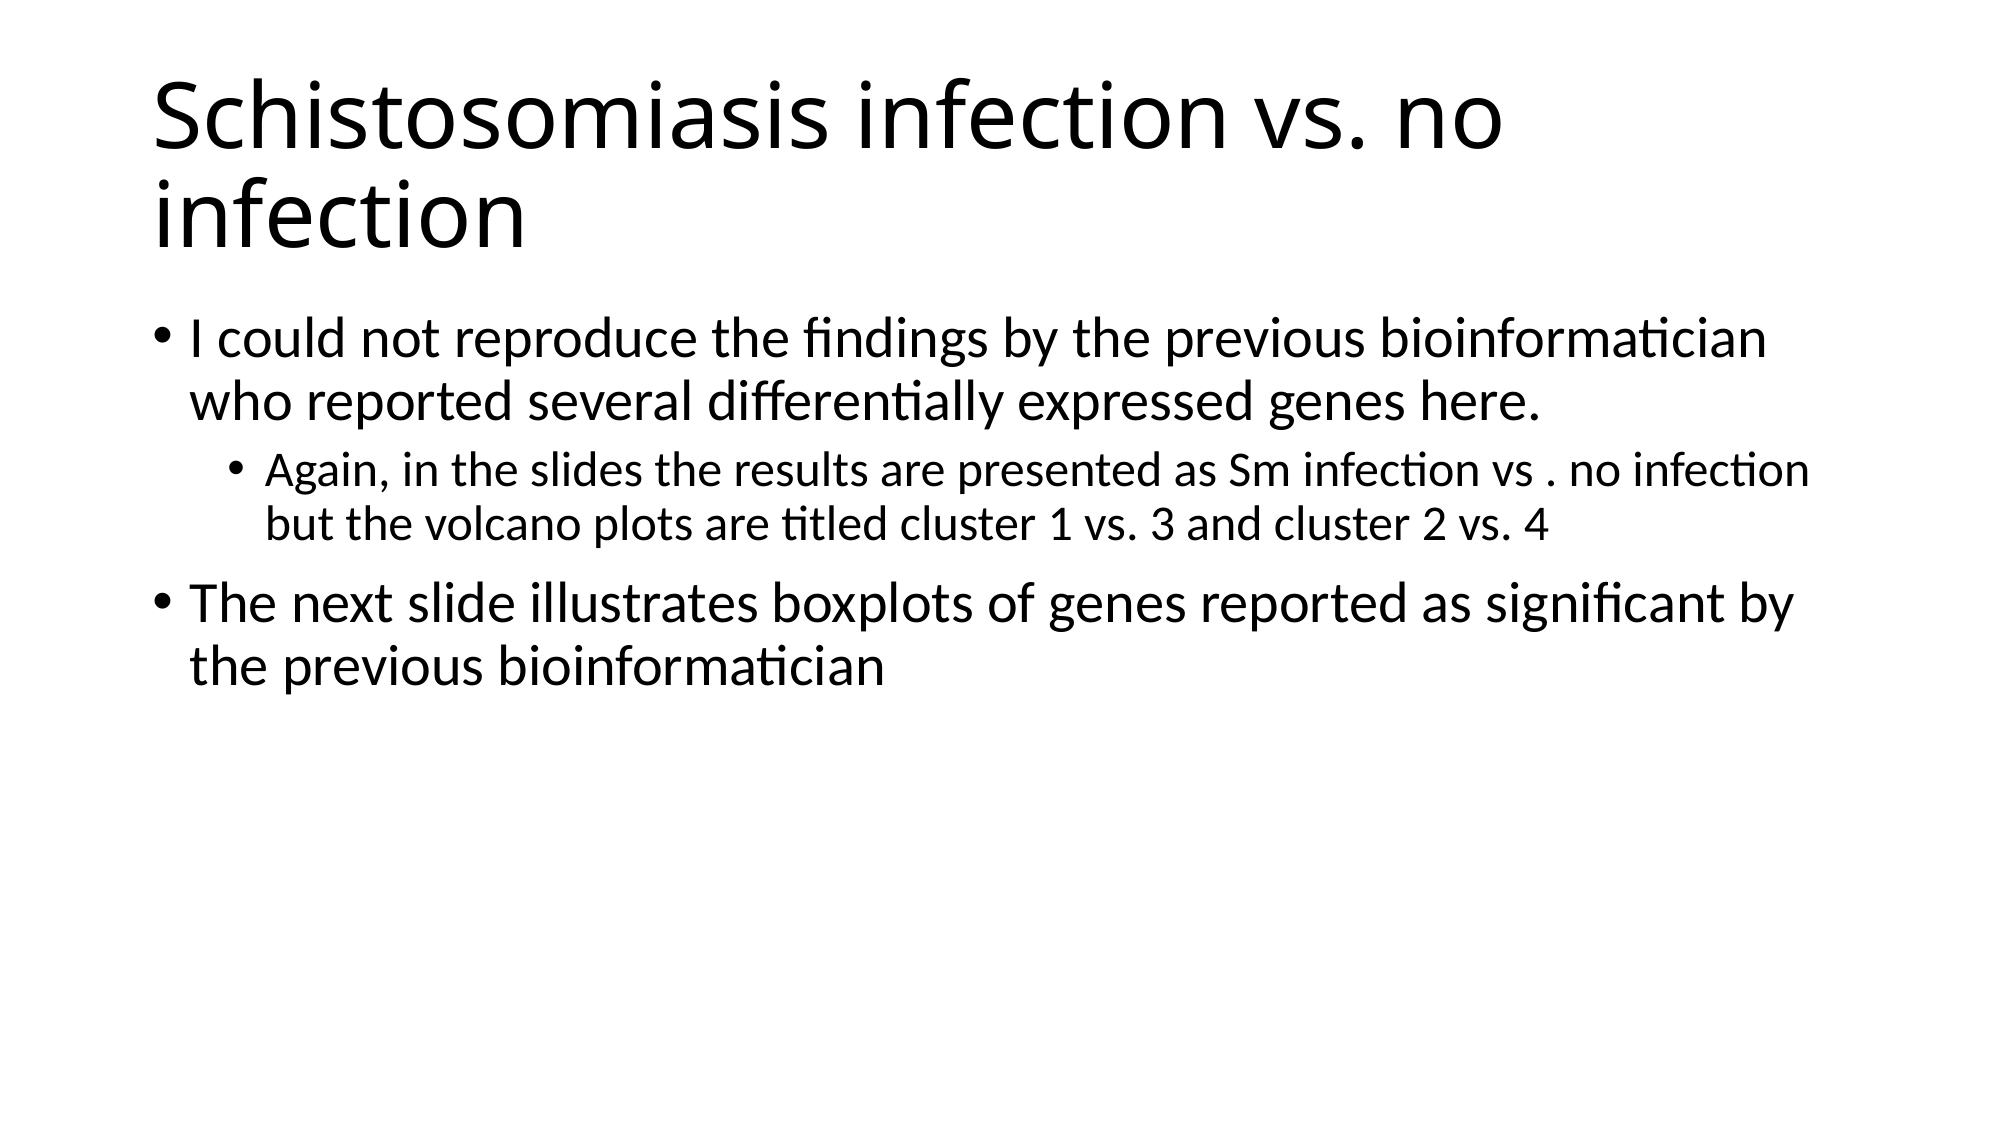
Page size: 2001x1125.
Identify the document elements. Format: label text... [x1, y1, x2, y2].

list I could not reproduce the findings by the previous bioinformatician who reported several differentially expressed genes here. Again, in the slides the results are presented as Sm infection vs . no infection but the volcano plots are titled cluster 1 vs. 3 and cluster 2 vs. 4 The next slide illustrates boxplots of genes reported as significant by the previous bioinformatician [137, 299, 1863, 1014]
title Schistosomiasis infection vs. no infection [137, 59, 1863, 278]
